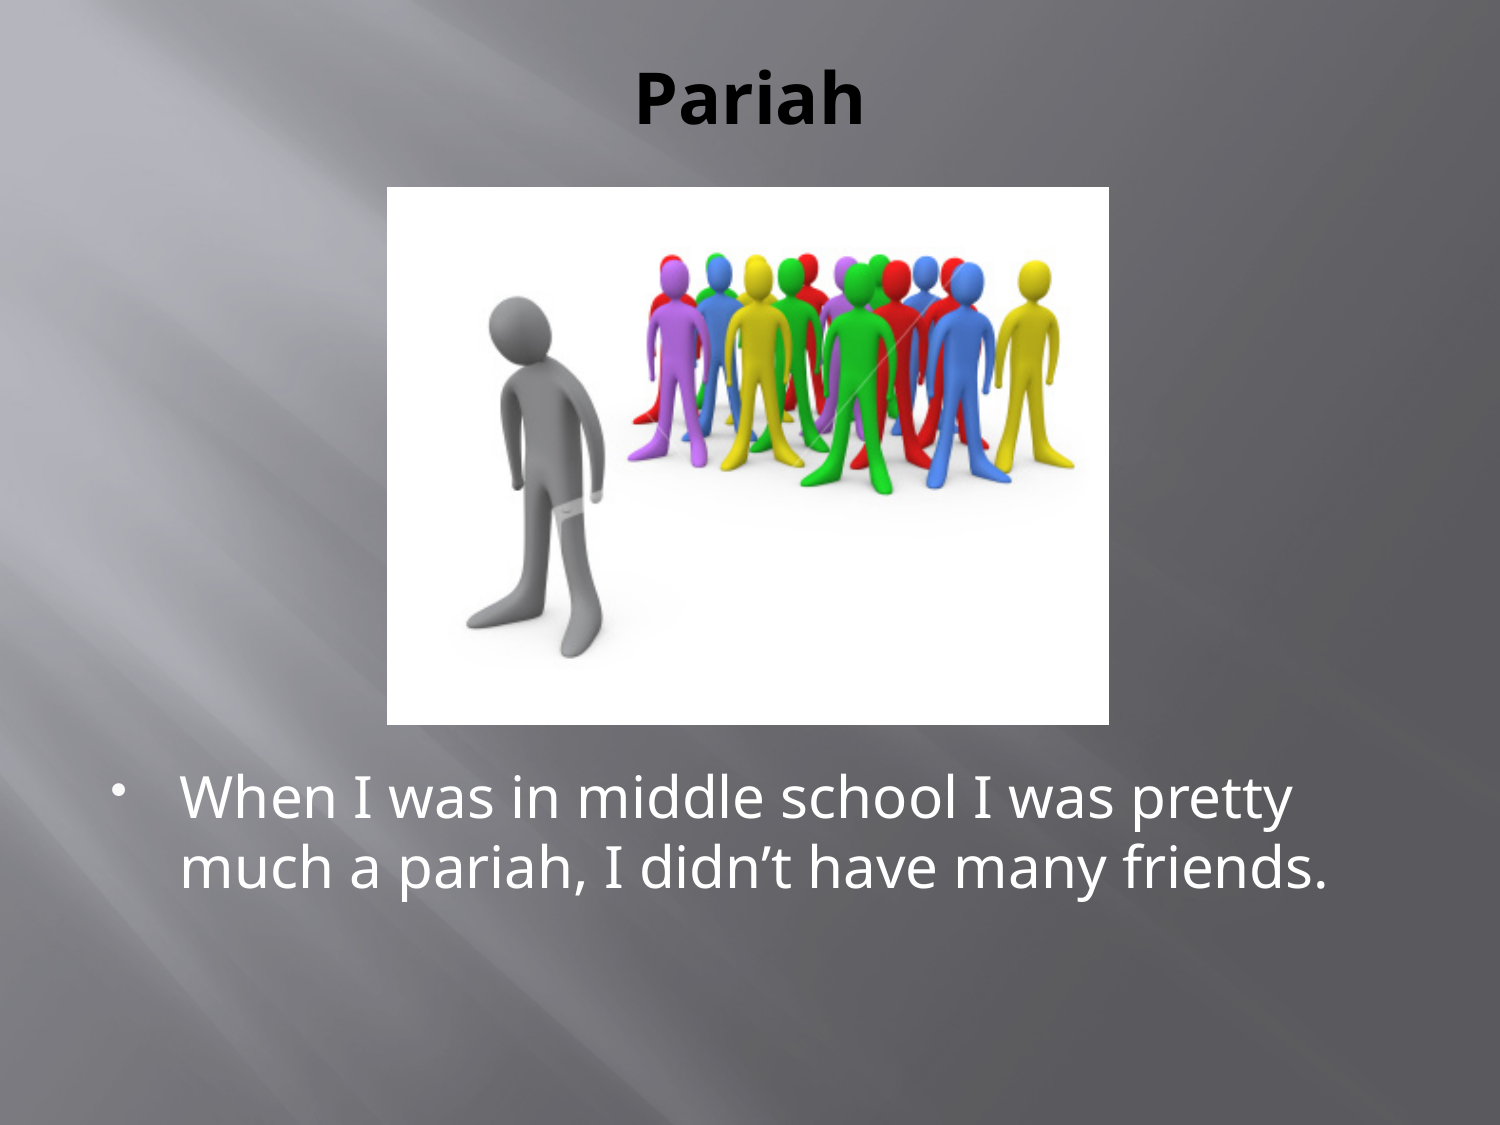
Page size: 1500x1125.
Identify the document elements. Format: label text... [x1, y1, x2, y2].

list When I was in middle school I was pretty much a pariah, I didn’t have many friends. [75, 262, 1425, 1035]
title Pariah [75, 45, 1425, 233]
picture [387, 187, 1109, 726]
